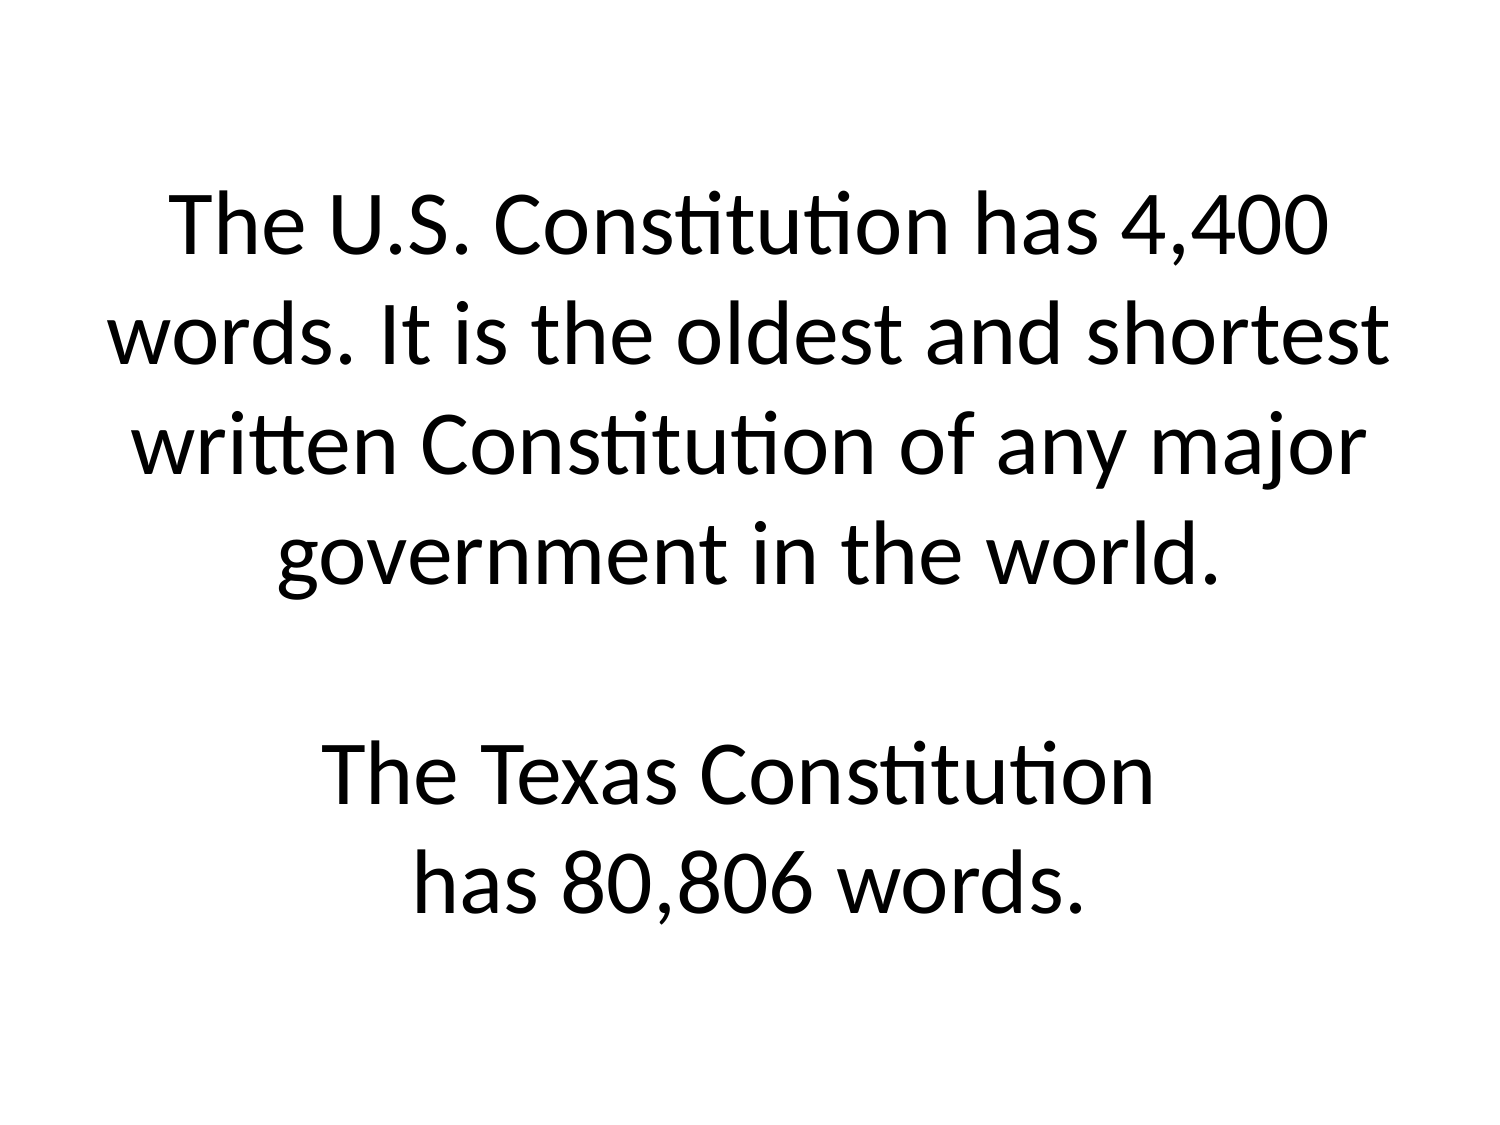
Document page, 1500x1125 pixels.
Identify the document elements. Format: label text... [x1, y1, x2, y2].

title The U.S. Constitution has 4,400 words. It is the oldest and shortest written Constitution of any major government in the world. The Texas Constitution has 80,806 words. [75, 45, 1425, 1050]
